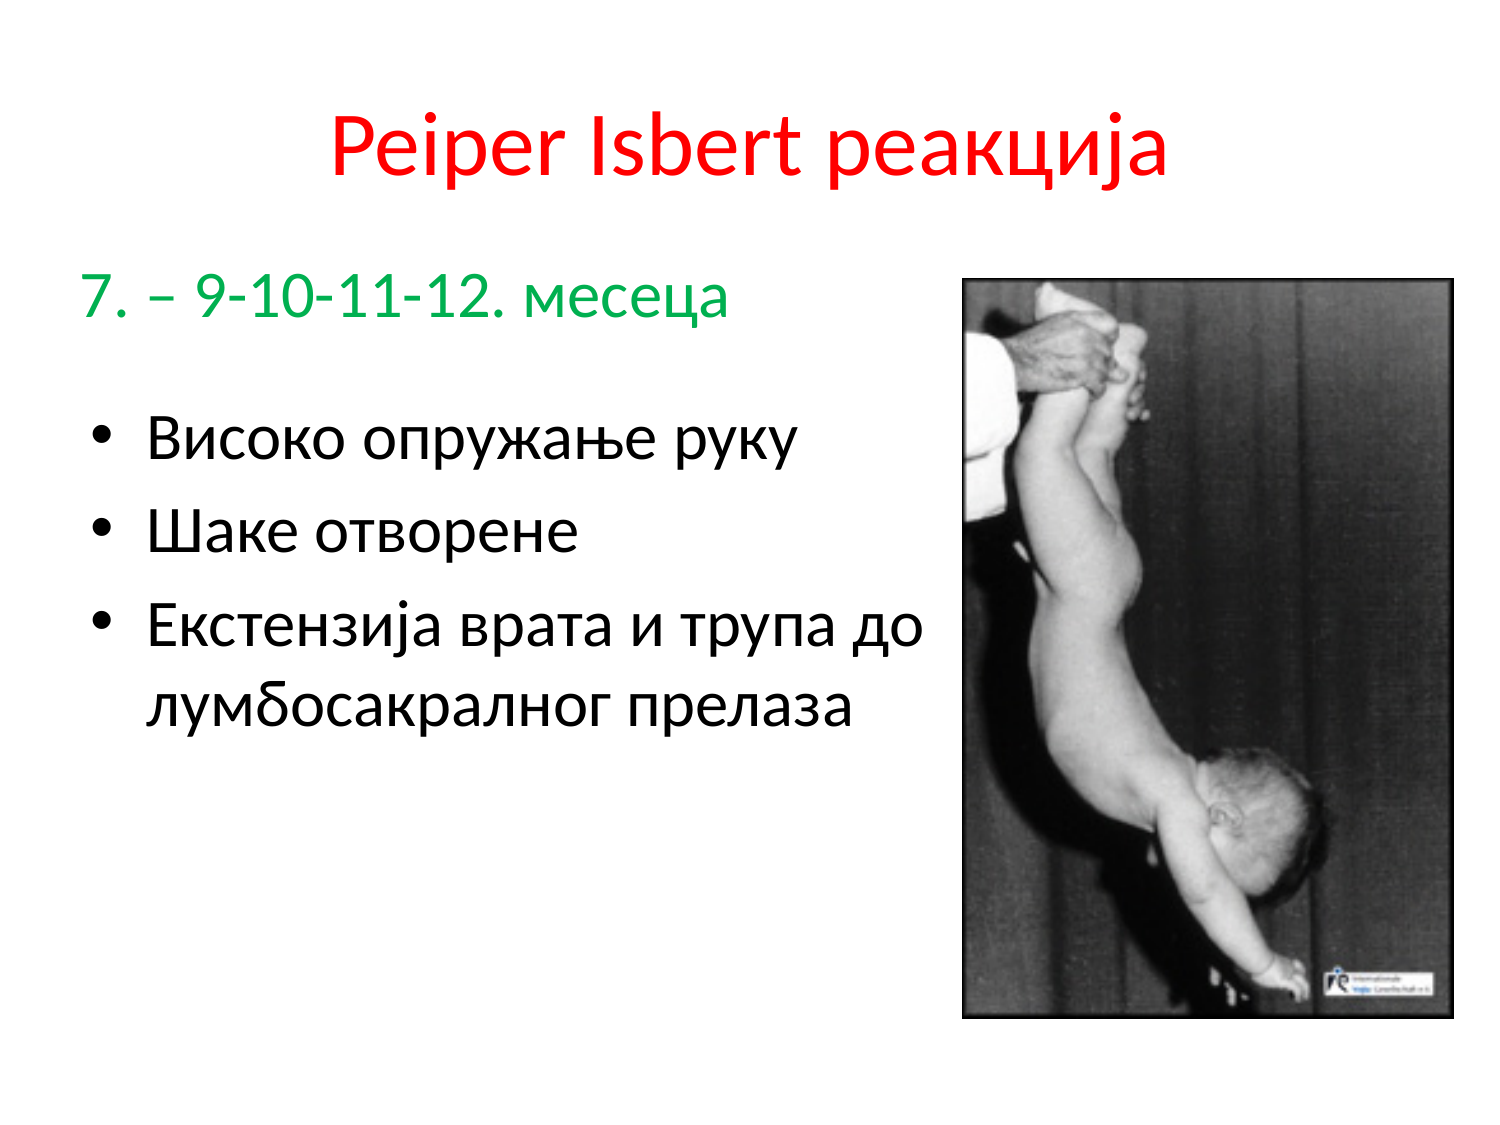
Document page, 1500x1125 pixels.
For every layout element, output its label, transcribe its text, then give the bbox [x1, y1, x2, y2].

list Високо опружање руку Шаке отворене Екстензија врата и трупа до лумбосакралног прелаза [75, 385, 1093, 1083]
picture [962, 278, 1454, 1019]
title Peiper Isbert реакција [75, 45, 1425, 233]
text_box 7. – 9-10-11-12. месеца [64, 243, 1376, 339]
